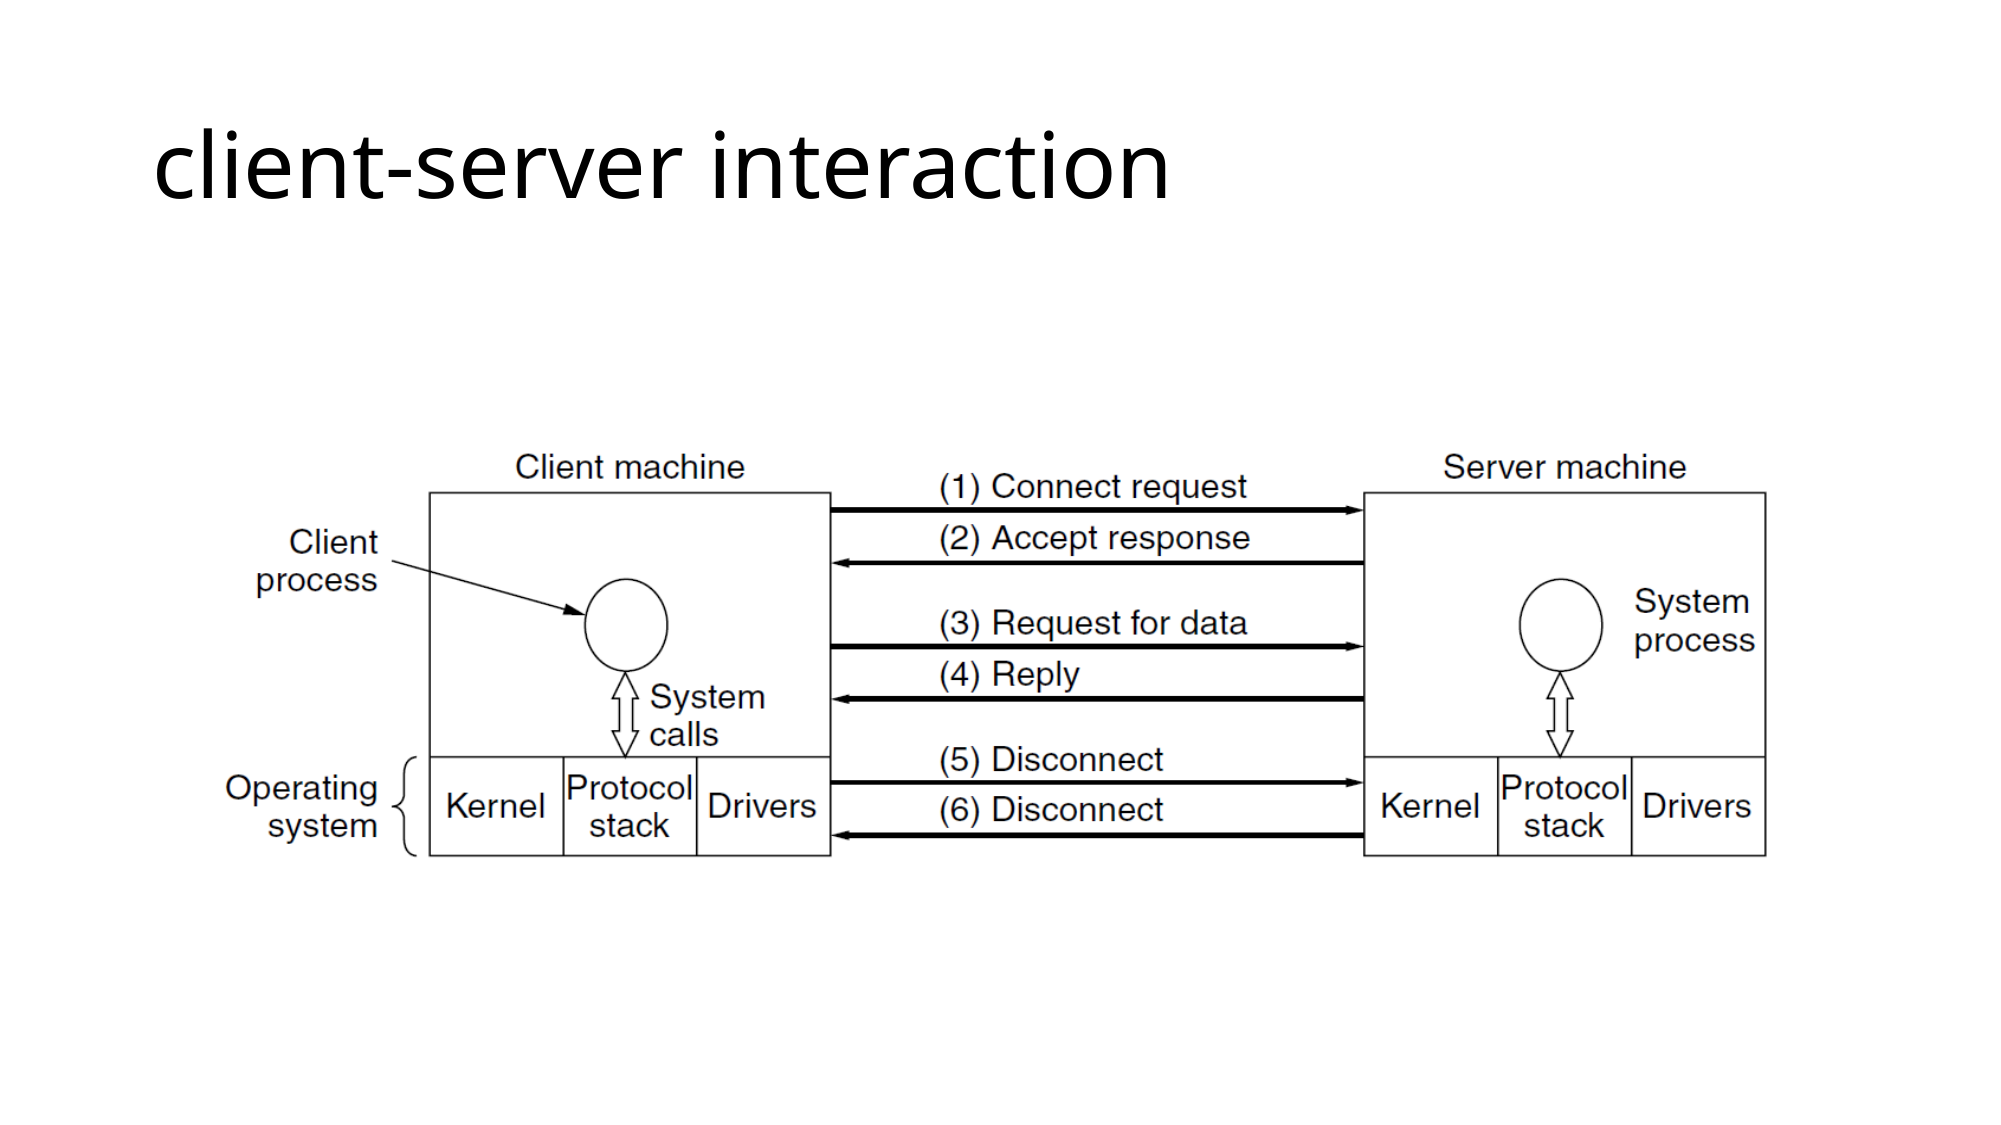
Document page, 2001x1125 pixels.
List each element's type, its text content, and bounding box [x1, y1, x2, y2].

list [206, 423, 1805, 893]
title client-server interaction [137, 59, 1863, 278]
